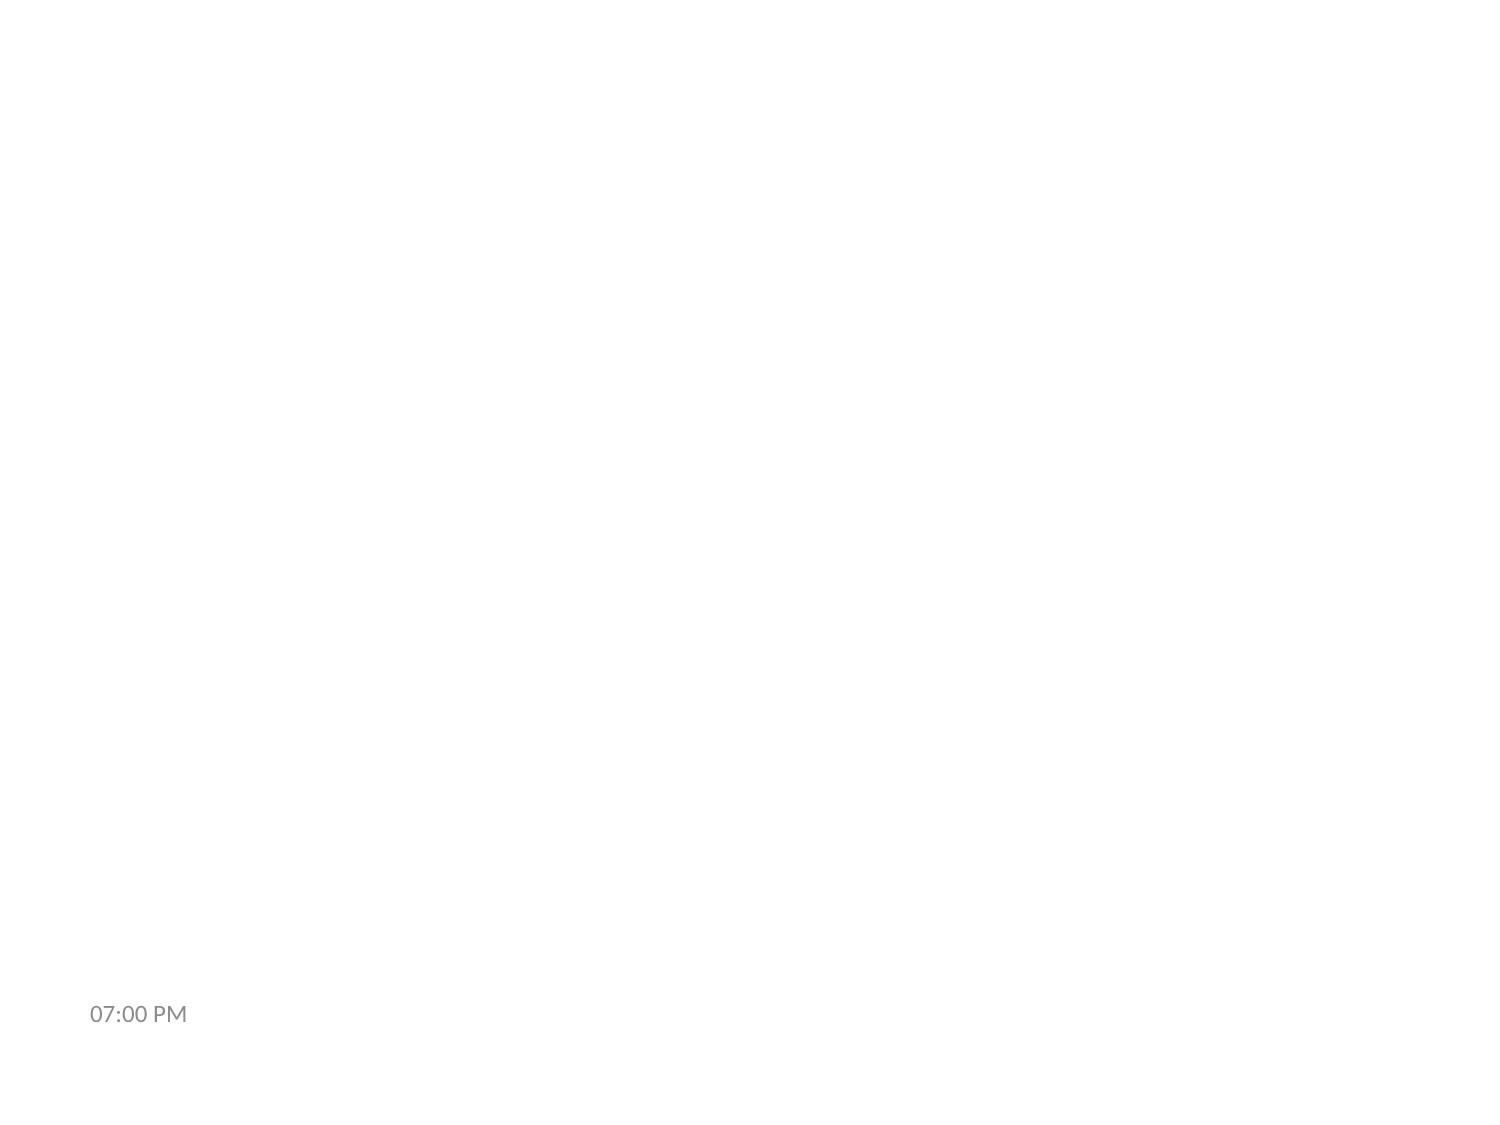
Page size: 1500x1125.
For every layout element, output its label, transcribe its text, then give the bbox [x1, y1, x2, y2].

text_box 3:35 PM [75, 982, 425, 1043]
